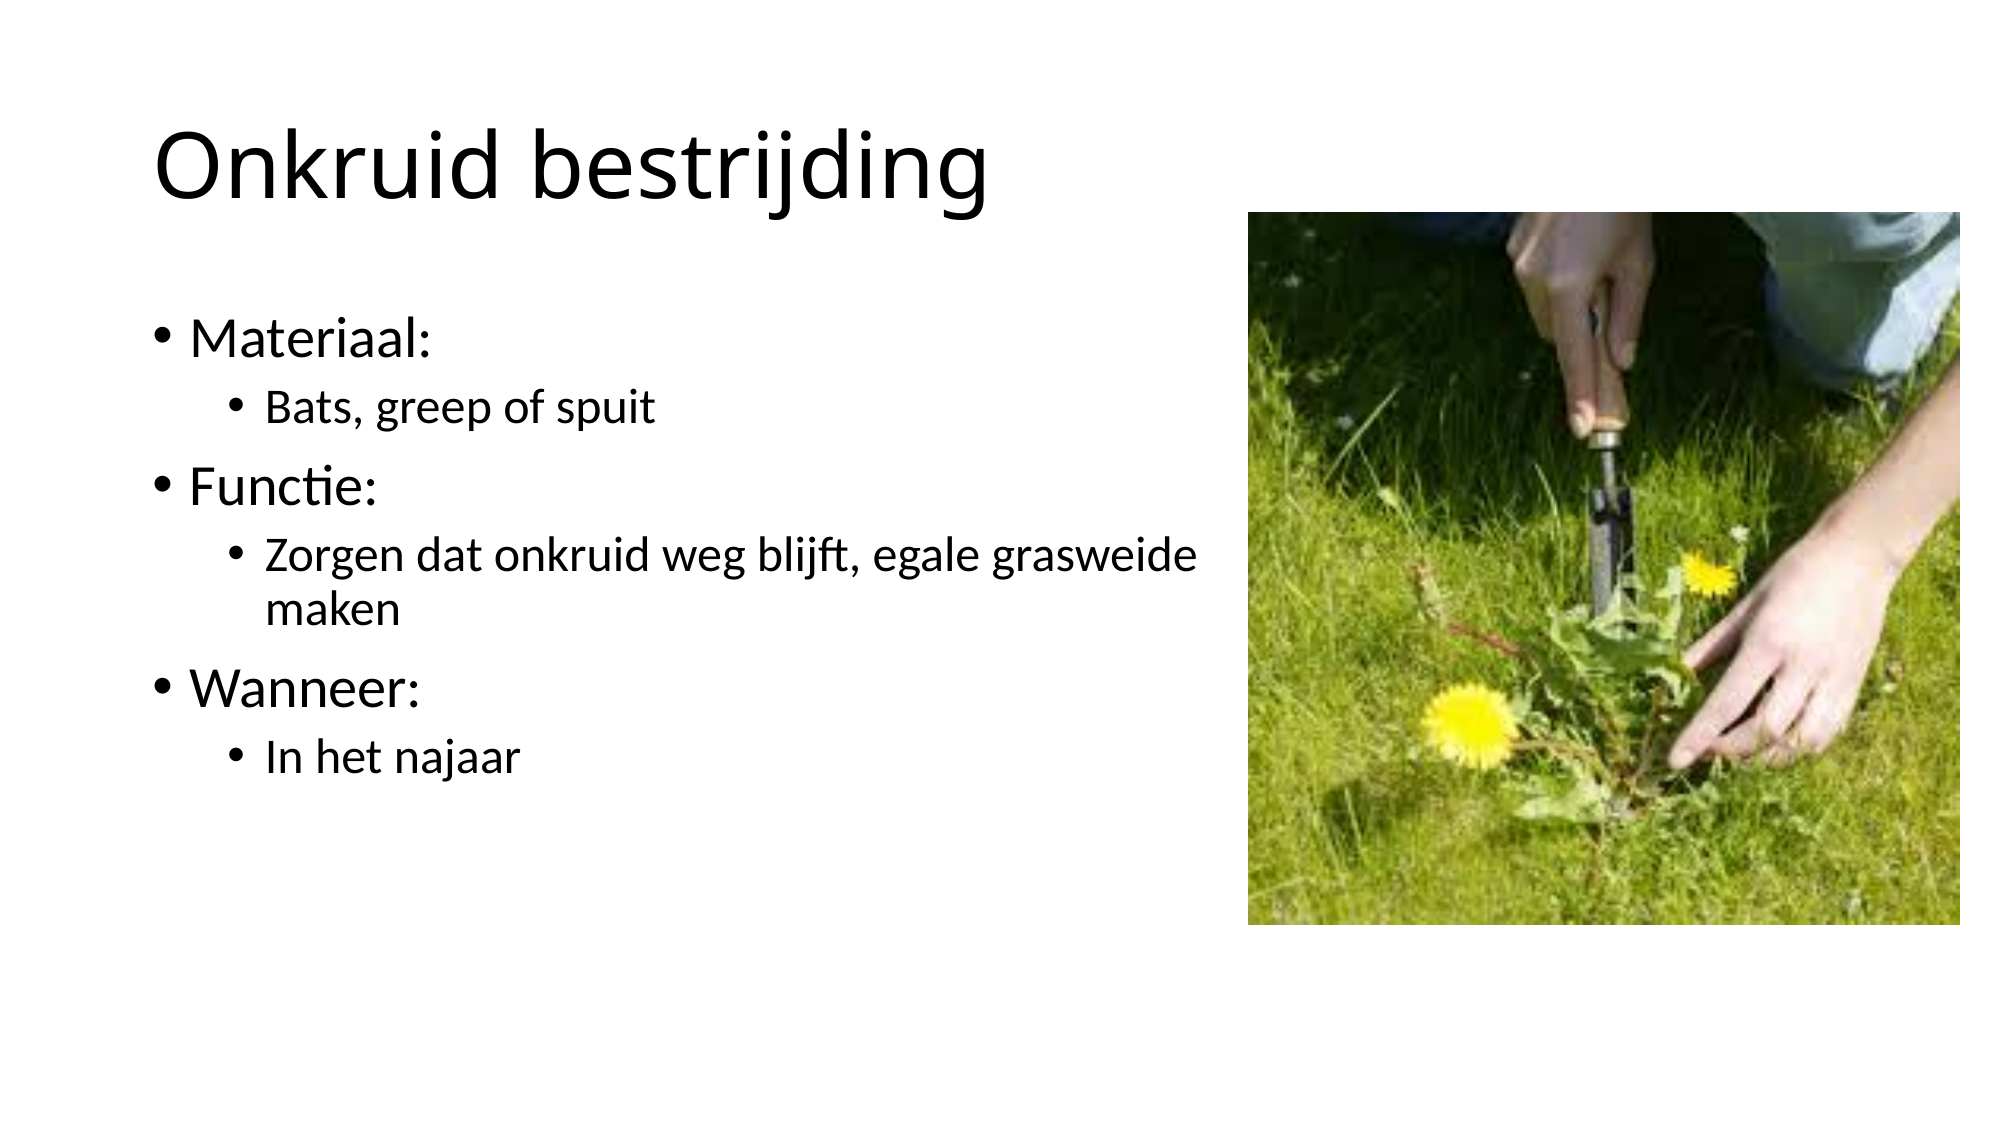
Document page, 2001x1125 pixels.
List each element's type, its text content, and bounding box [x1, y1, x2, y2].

title Onkruid bestrijding [137, 59, 1863, 278]
list Materiaal: Bats, greep of spuit Functie: Zorgen dat onkruid weg blijft, egale grasweide maken Wanneer: In het najaar [137, 299, 1219, 1014]
picture [1247, 212, 1960, 925]
